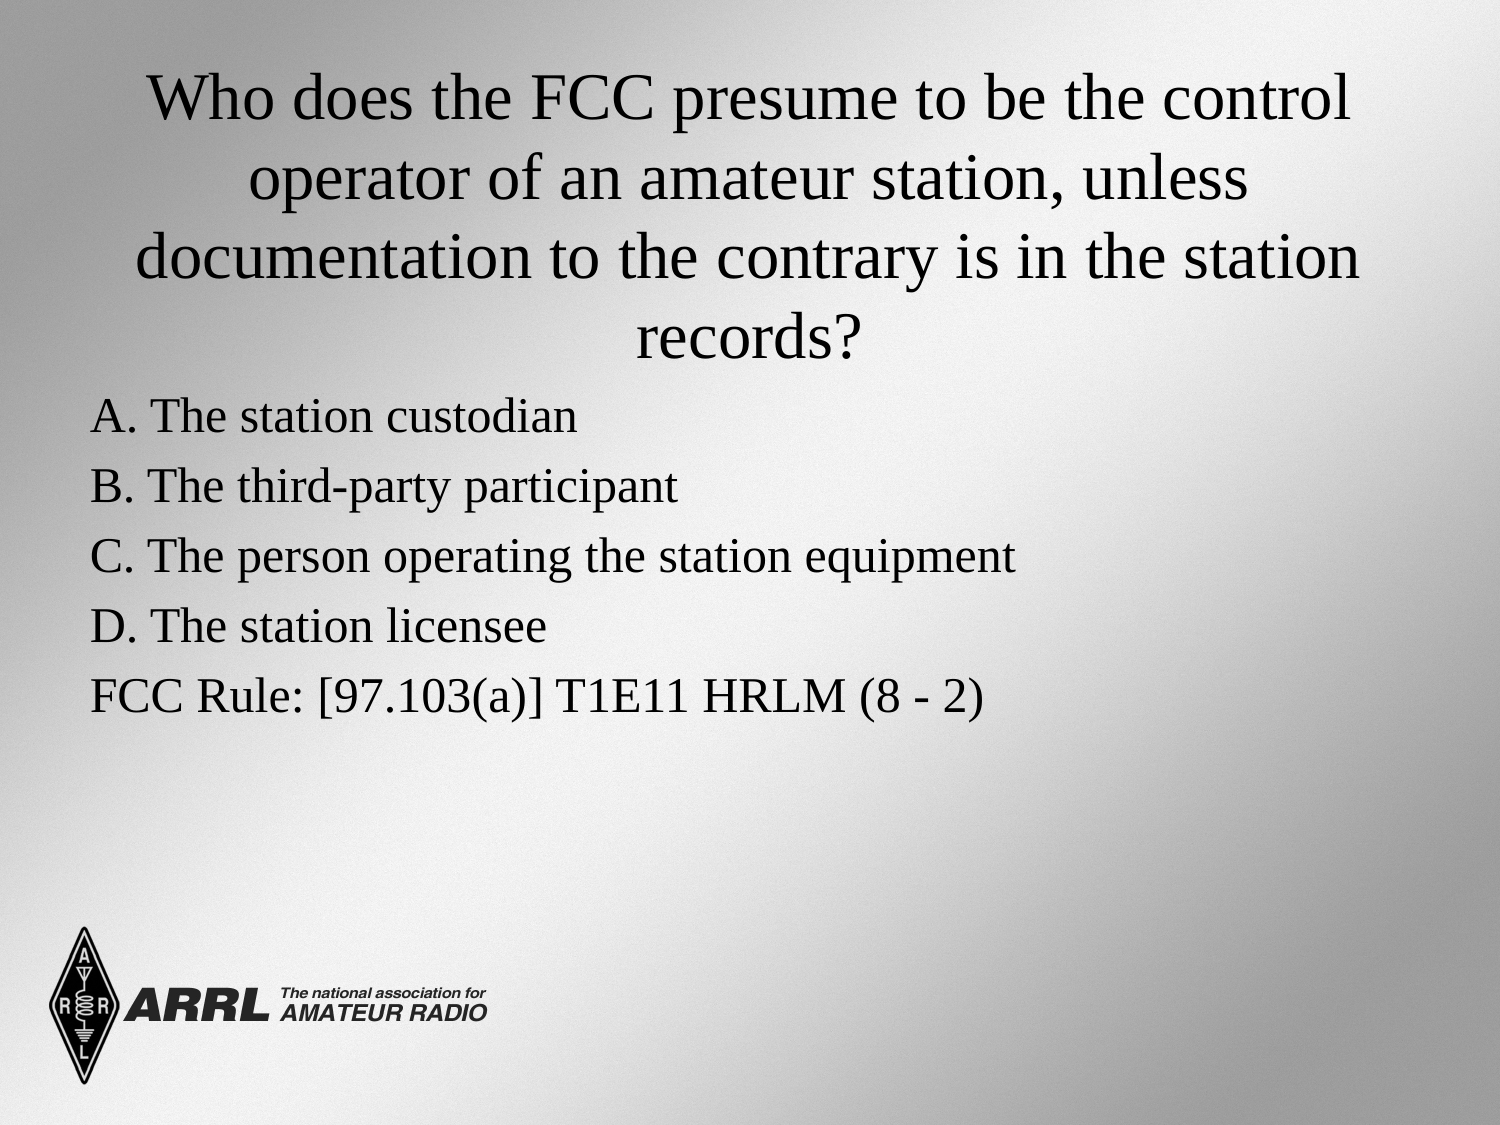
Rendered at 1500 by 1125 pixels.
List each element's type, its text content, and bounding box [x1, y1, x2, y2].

title Who does the FCC presume to be the control operator of an amateur station, unless documentation to the contrary is in the station records? [75, 45, 1425, 233]
picture [0, 0, 1500, 1125]
list A. The station custodian B. The third-party participant C. The person operating the station equipment D. The station licensee FCC Rule: [97.103(a)] T1E11 HRLM (8 - 2) [75, 375, 1425, 1005]
